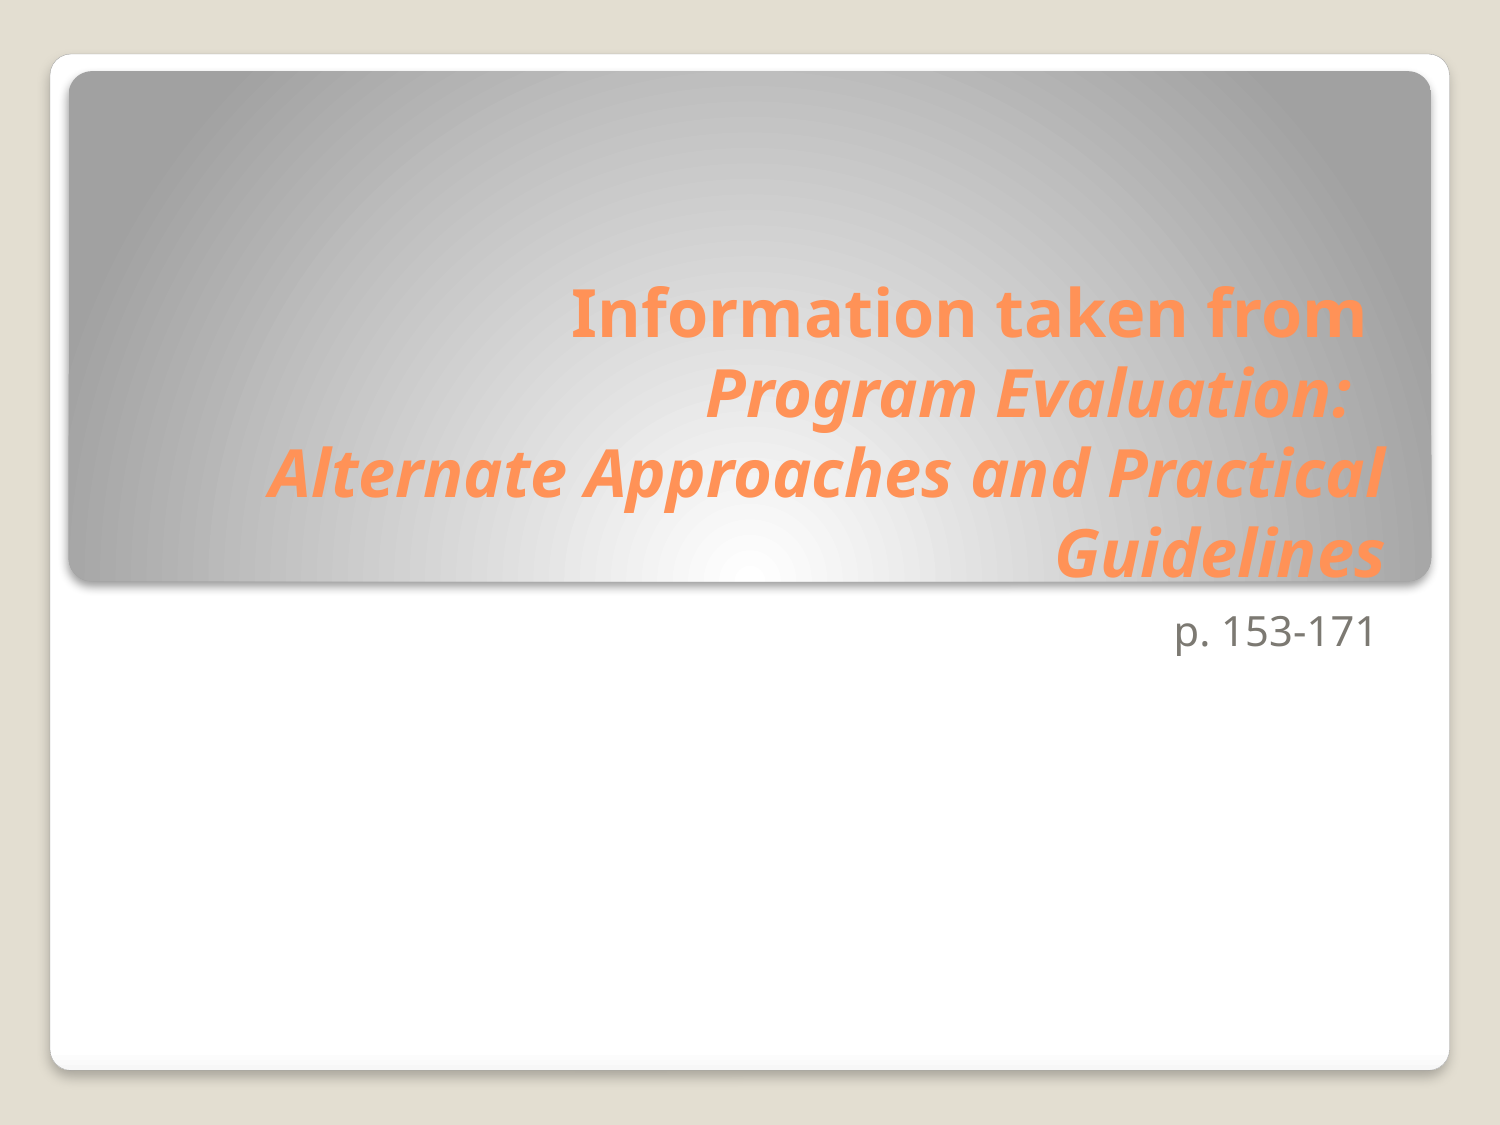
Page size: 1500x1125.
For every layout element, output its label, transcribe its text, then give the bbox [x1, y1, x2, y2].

subtitle p. 153-171 [118, 604, 1394, 788]
title Information taken from Program Evaluation: Alternate Approaches and Practical Guidelines [118, 187, 1394, 599]
